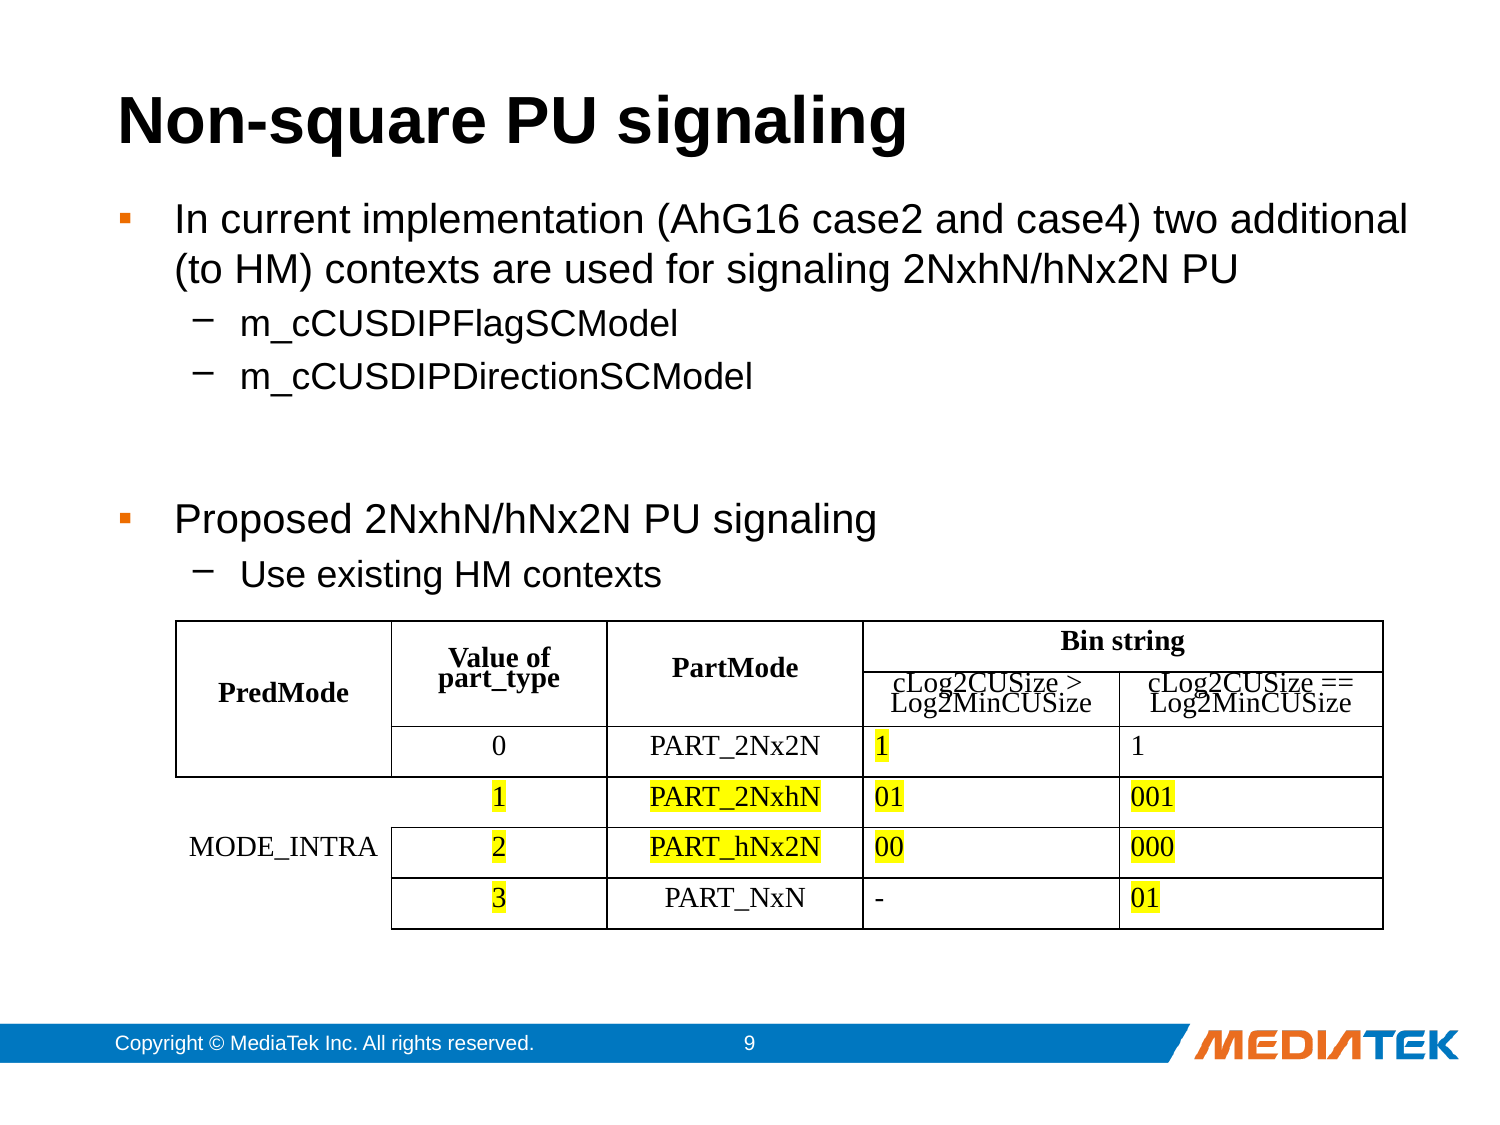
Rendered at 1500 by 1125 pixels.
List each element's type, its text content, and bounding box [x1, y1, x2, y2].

table_cell - [864, 879, 1119, 928]
picture [0, 1023, 99, 1063]
table_header Bin string [864, 622, 1382, 671]
table_cell 01 [864, 778, 1119, 827]
table_header PartMode [608, 622, 862, 726]
picture [789, 1023, 1459, 1063]
table_cell 000 [1120, 828, 1382, 877]
list In current implementation (AhG16 case2 and case4) two additional (to HM) contexts are used for signaling 2NxhN/hNx2N PU m_cCUSDIPFlagSCModel m_cCUSDIPDirectionSCModel Proposed 2NxhN/hNx2N PU signaling Use existing HM contexts [102, 184, 1425, 998]
table_cell PART_2Nx2N [608, 727, 862, 776]
title Non-square PU signaling [101, 62, 1425, 172]
table_cell PART_hNx2N [608, 828, 862, 877]
table_cell 2 [392, 828, 606, 877]
table_cell MODE_INTRA [176, 778, 391, 929]
footer Copyright © MediaTek Inc. All rights reserved. [99, 1022, 573, 1090]
table_cell 0 [392, 727, 606, 776]
table_header Value of part_type [392, 622, 606, 726]
table_cell cLog2CUSize == Log2MinCUSize [1120, 673, 1382, 726]
picture [573, 1023, 711, 1063]
table_cell PART_2NxhN [608, 778, 862, 827]
table_cell 1 [864, 727, 1119, 776]
slide_number 8 [711, 1022, 789, 1090]
table_cell cLog2CUSize > Log2MinCUSize [864, 673, 1119, 726]
table_cell PART_NxN [608, 879, 862, 928]
table_cell 1 [391, 778, 606, 827]
table_cell 3 [392, 879, 606, 928]
table_cell 1 [1120, 727, 1382, 776]
table_header PredMode [177, 622, 391, 776]
table_cell 001 [1120, 778, 1382, 827]
table_cell 00 [864, 828, 1119, 877]
table_cell 01 [1120, 879, 1382, 928]
